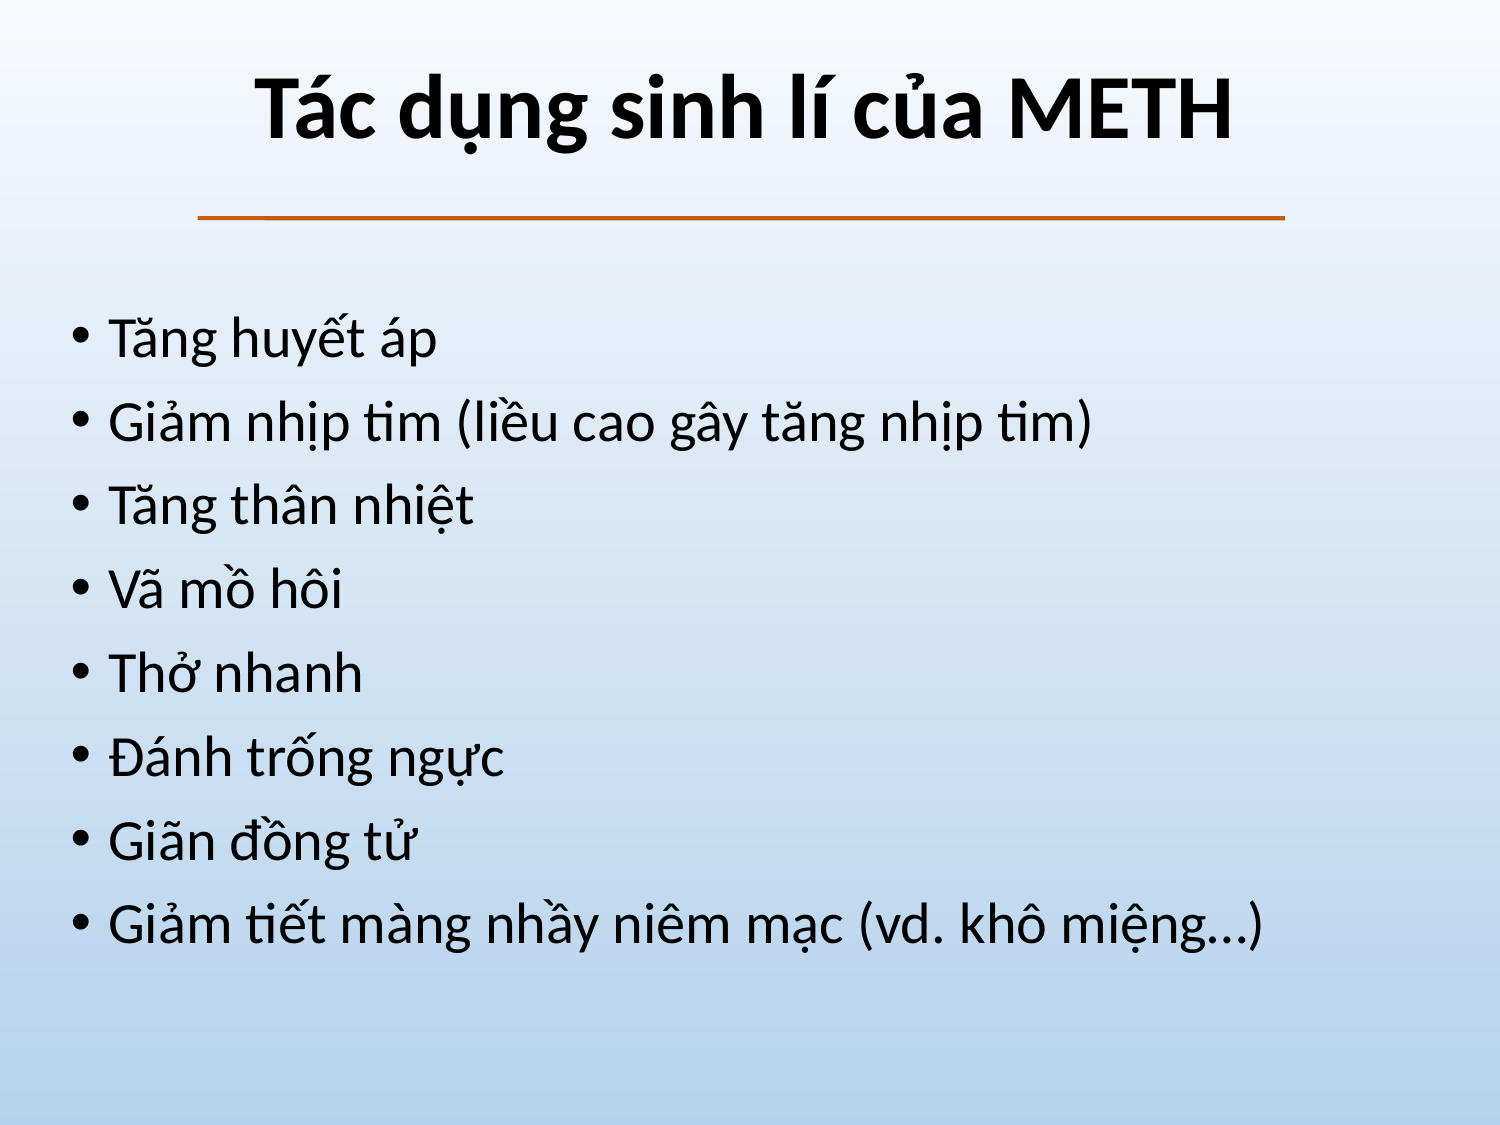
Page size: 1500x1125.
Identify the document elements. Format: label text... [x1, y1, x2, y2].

title Tác dụng sinh lí của METH [55, 0, 1436, 219]
list Tăng huyết áp Giảm nhịp tim (liều cao gây tăng nhịp tim) Tăng thân nhiệt Vã mồ hôi Thở nhanh Đánh trống ngực Giãn đồng tử Giảm tiết màng nhầy niêm mạc (vd. khô miệng…) [55, 299, 1436, 1014]
